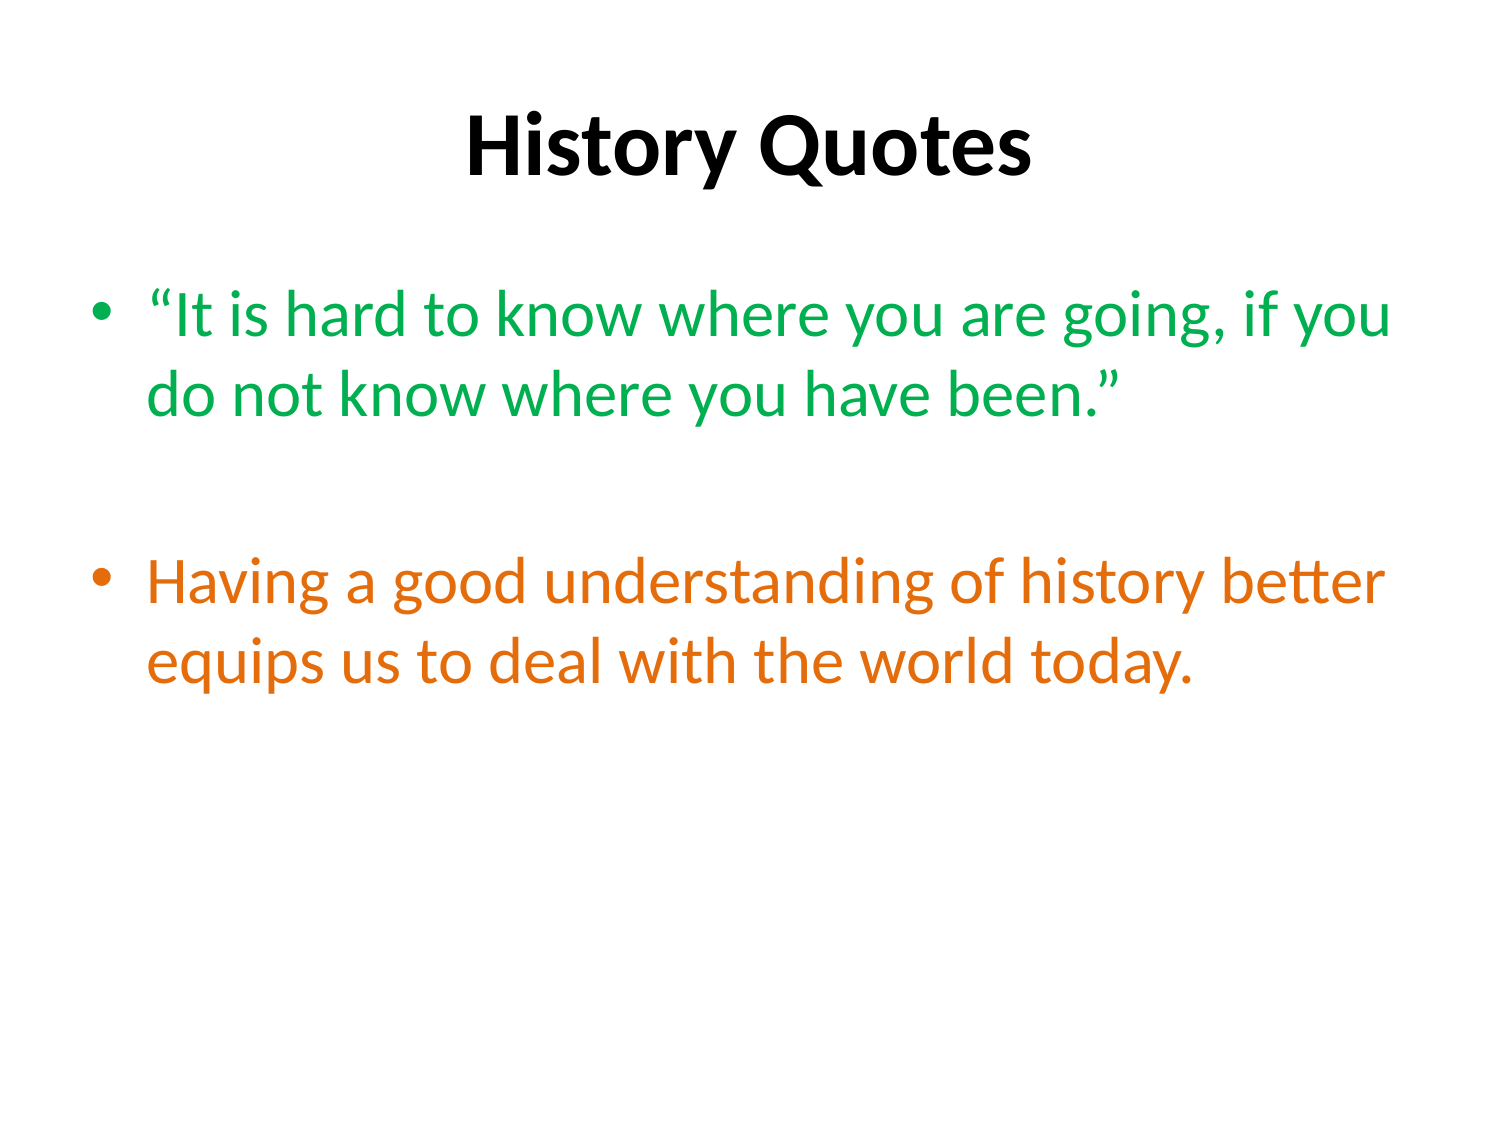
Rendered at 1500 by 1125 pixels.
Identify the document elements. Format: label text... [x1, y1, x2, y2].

title History Quotes [75, 45, 1425, 233]
list “It is hard to know where you are going, if you do not know where you have been.” Having a good understanding of history better equips us to deal with the world today. [75, 262, 1425, 1005]
